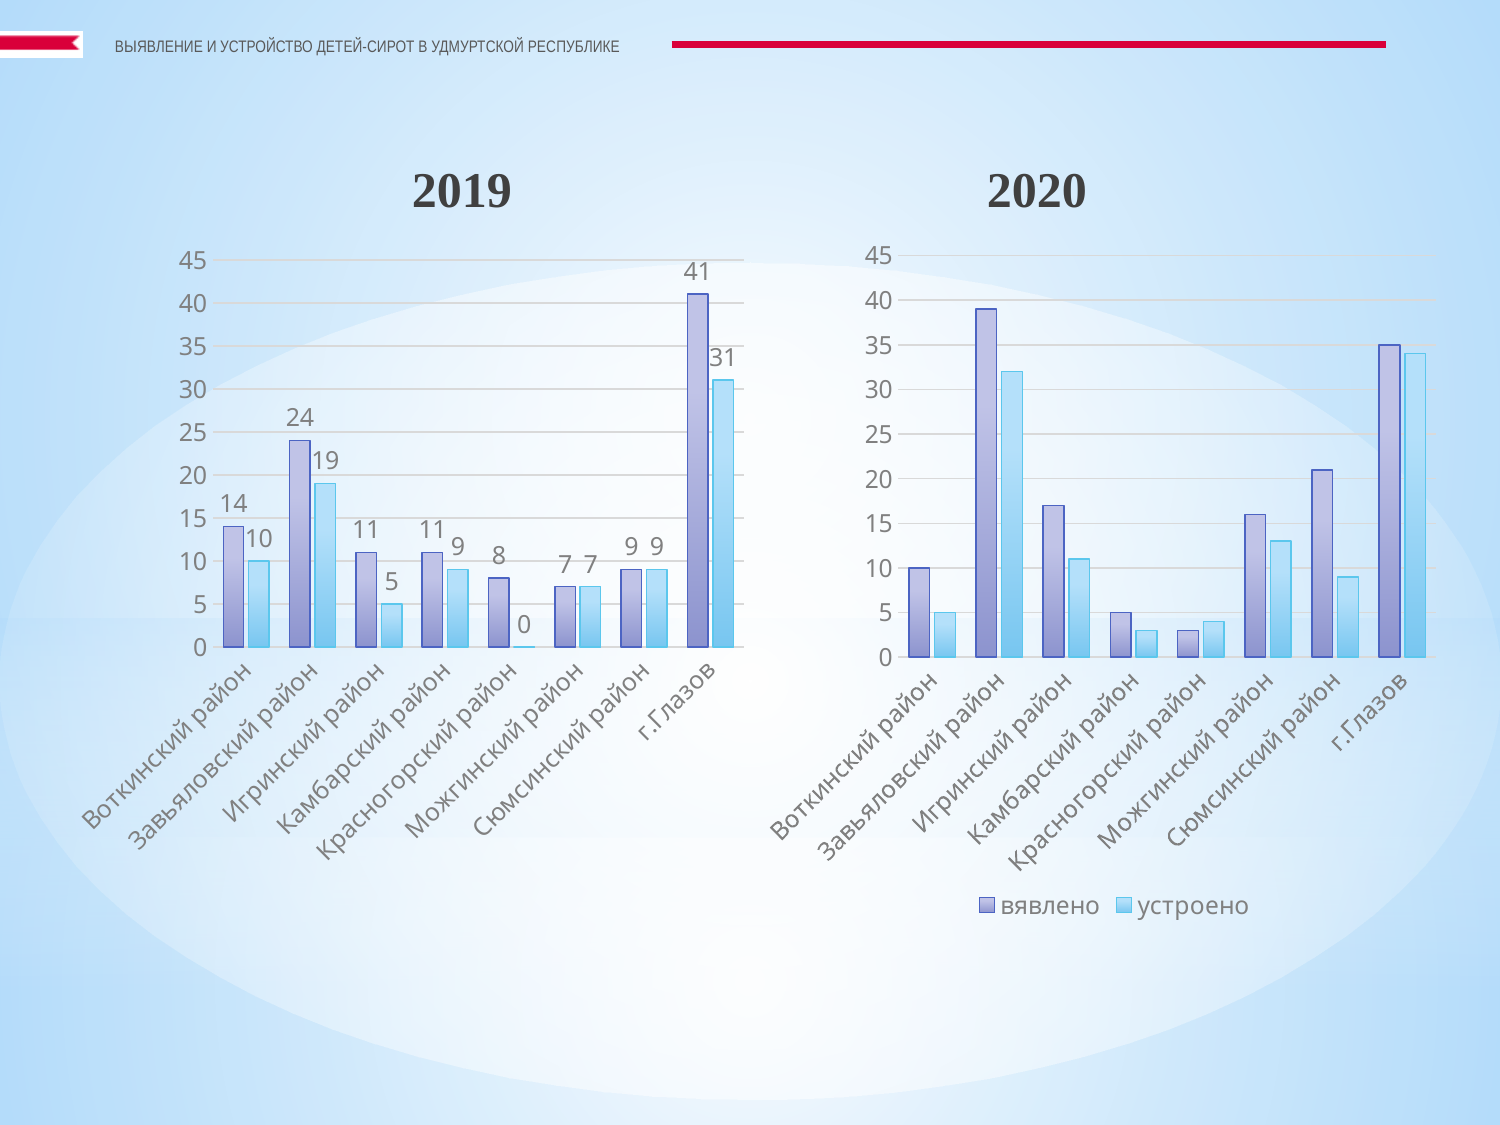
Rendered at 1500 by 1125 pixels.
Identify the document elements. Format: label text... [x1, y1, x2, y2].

text_box ВЫЯВЛЕНИЕ И УСТРОЙСТВО ДЕТЕЙ-СИРОТ В УДМУРТСКОЙ РЕСПУБЛИКЕ [100, 28, 759, 63]
chart [64, 229, 1459, 929]
list 2020 [762, 120, 1312, 225]
list 2019 [187, 120, 737, 225]
picture [0, 30, 83, 58]
